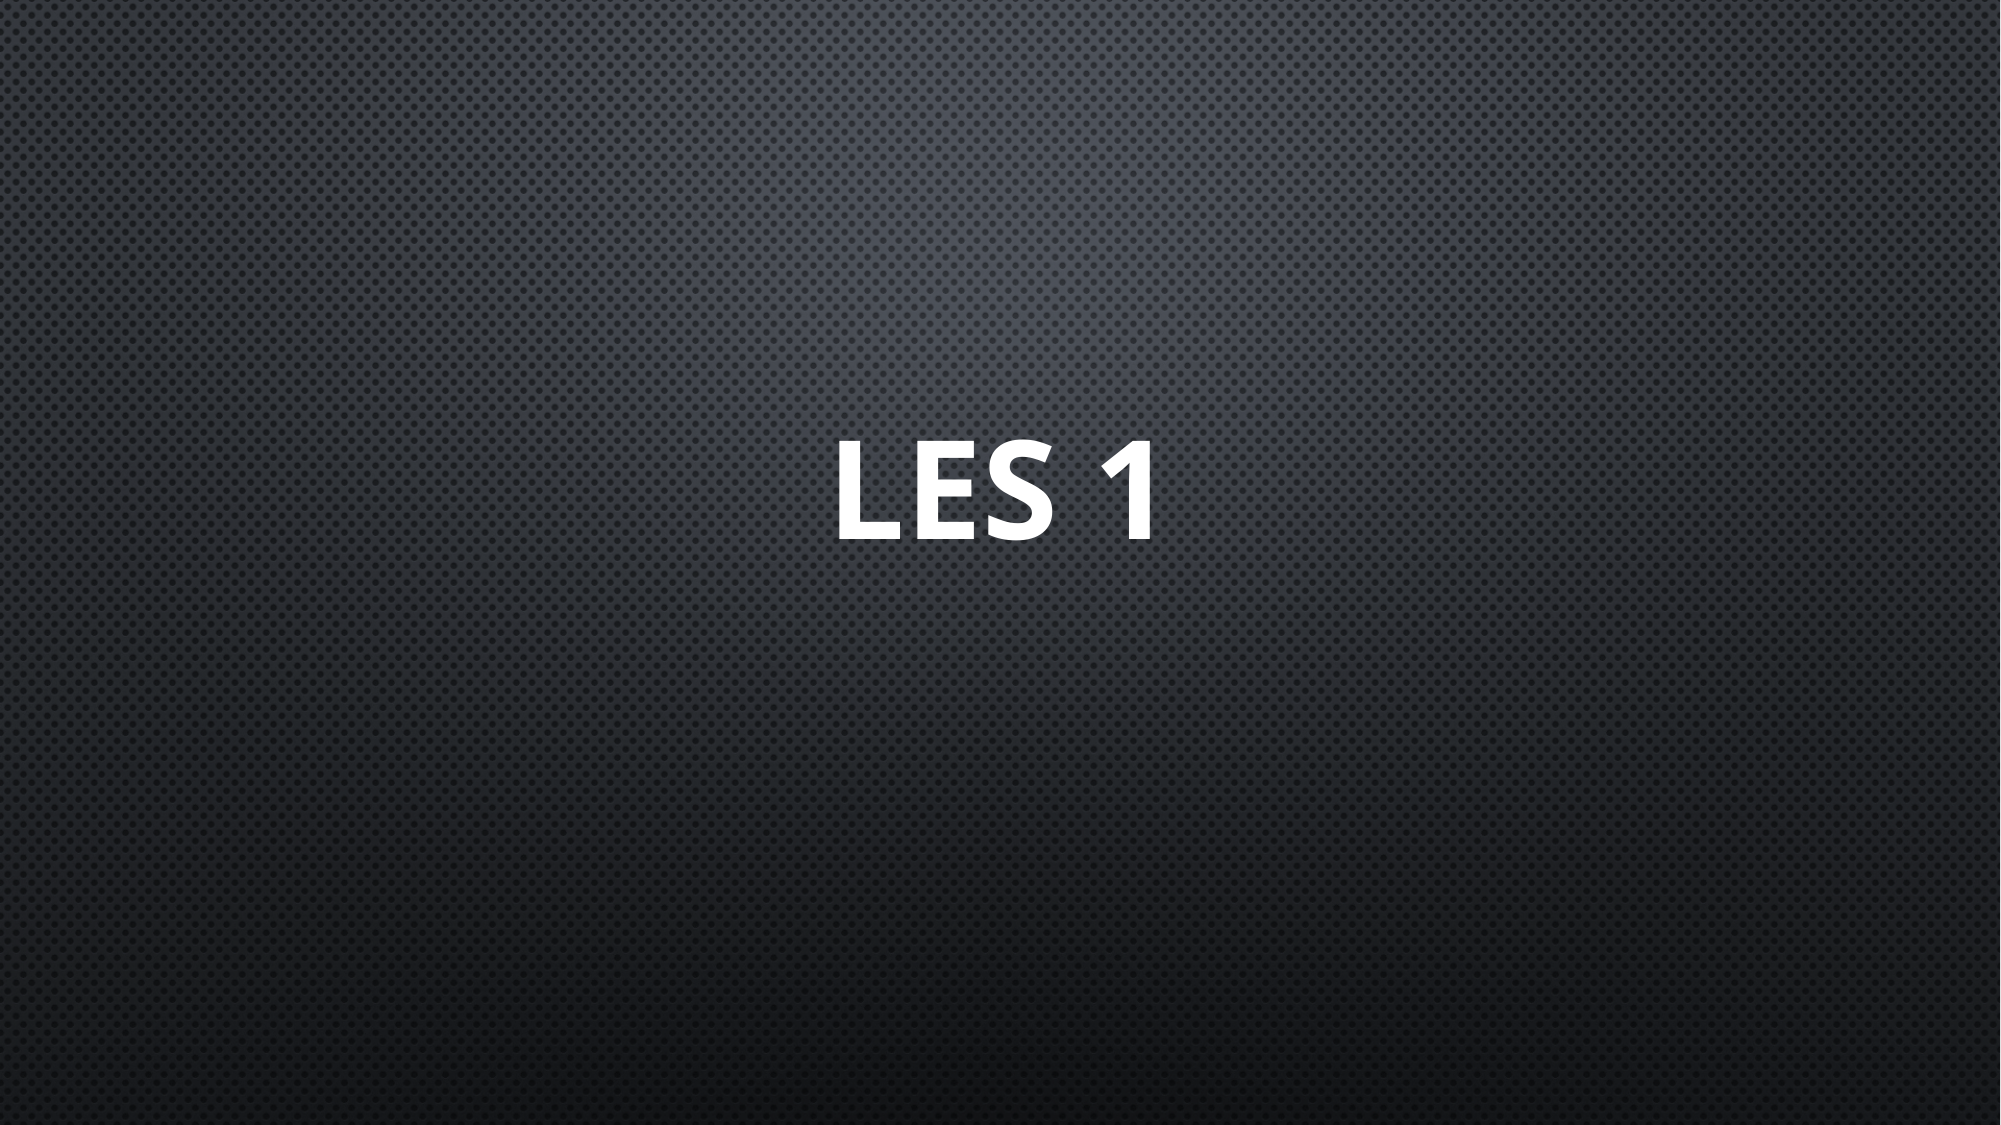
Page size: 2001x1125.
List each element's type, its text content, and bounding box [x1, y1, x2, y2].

title Les 1 [581, 289, 1419, 679]
